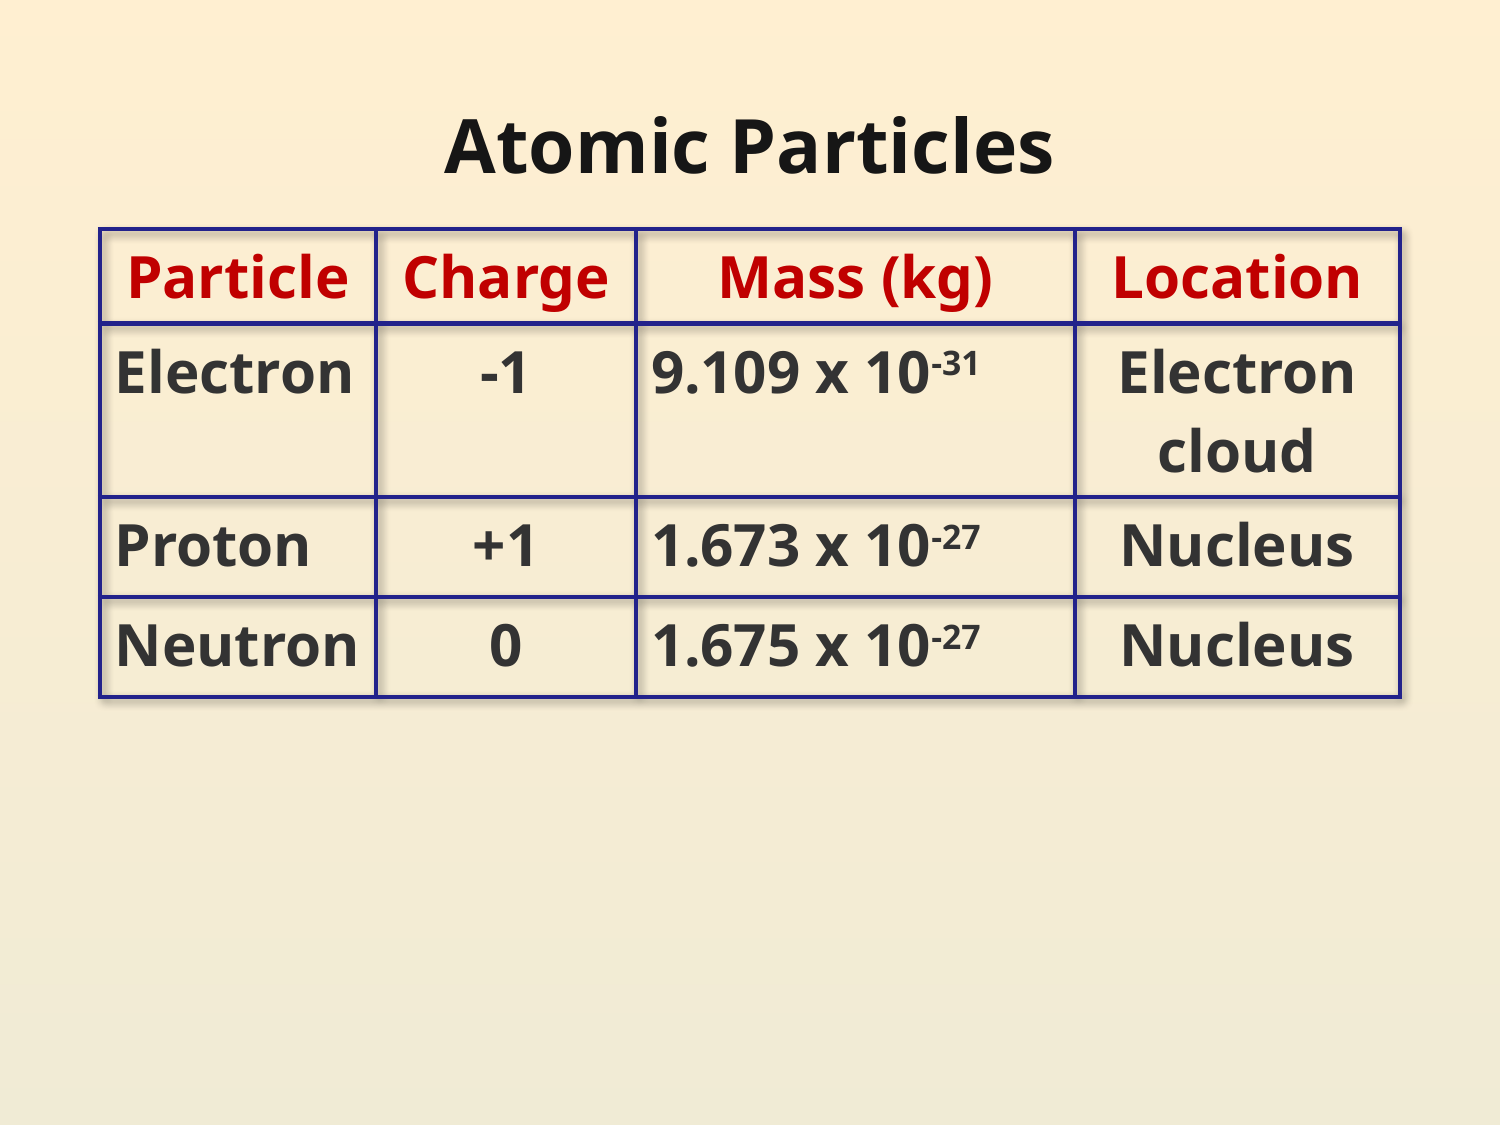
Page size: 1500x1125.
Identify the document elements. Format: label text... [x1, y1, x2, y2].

table_cell Nucleus [1077, 499, 1398, 595]
table_cell Neutron [102, 599, 374, 695]
table_header Charge [378, 231, 634, 321]
table_cell 9.109 x 10-31 [638, 326, 1073, 495]
table_cell 1.673 x 10-27 [638, 499, 1073, 595]
table_cell Proton [102, 499, 374, 595]
table_cell 1.675 x 10-27 [638, 599, 1073, 695]
table_cell Electron [102, 326, 374, 495]
table_cell -1 [378, 326, 634, 495]
table_header Location [1077, 231, 1398, 321]
table_cell Electron cloud [1077, 326, 1398, 495]
table_cell 0 [378, 599, 634, 695]
table_header Mass (kg) [638, 231, 1073, 321]
title Atomic Particles [112, 99, 1388, 188]
table_cell +1 [378, 499, 634, 595]
table_cell Nucleus [1077, 599, 1398, 695]
table_header Particle [102, 231, 374, 321]
